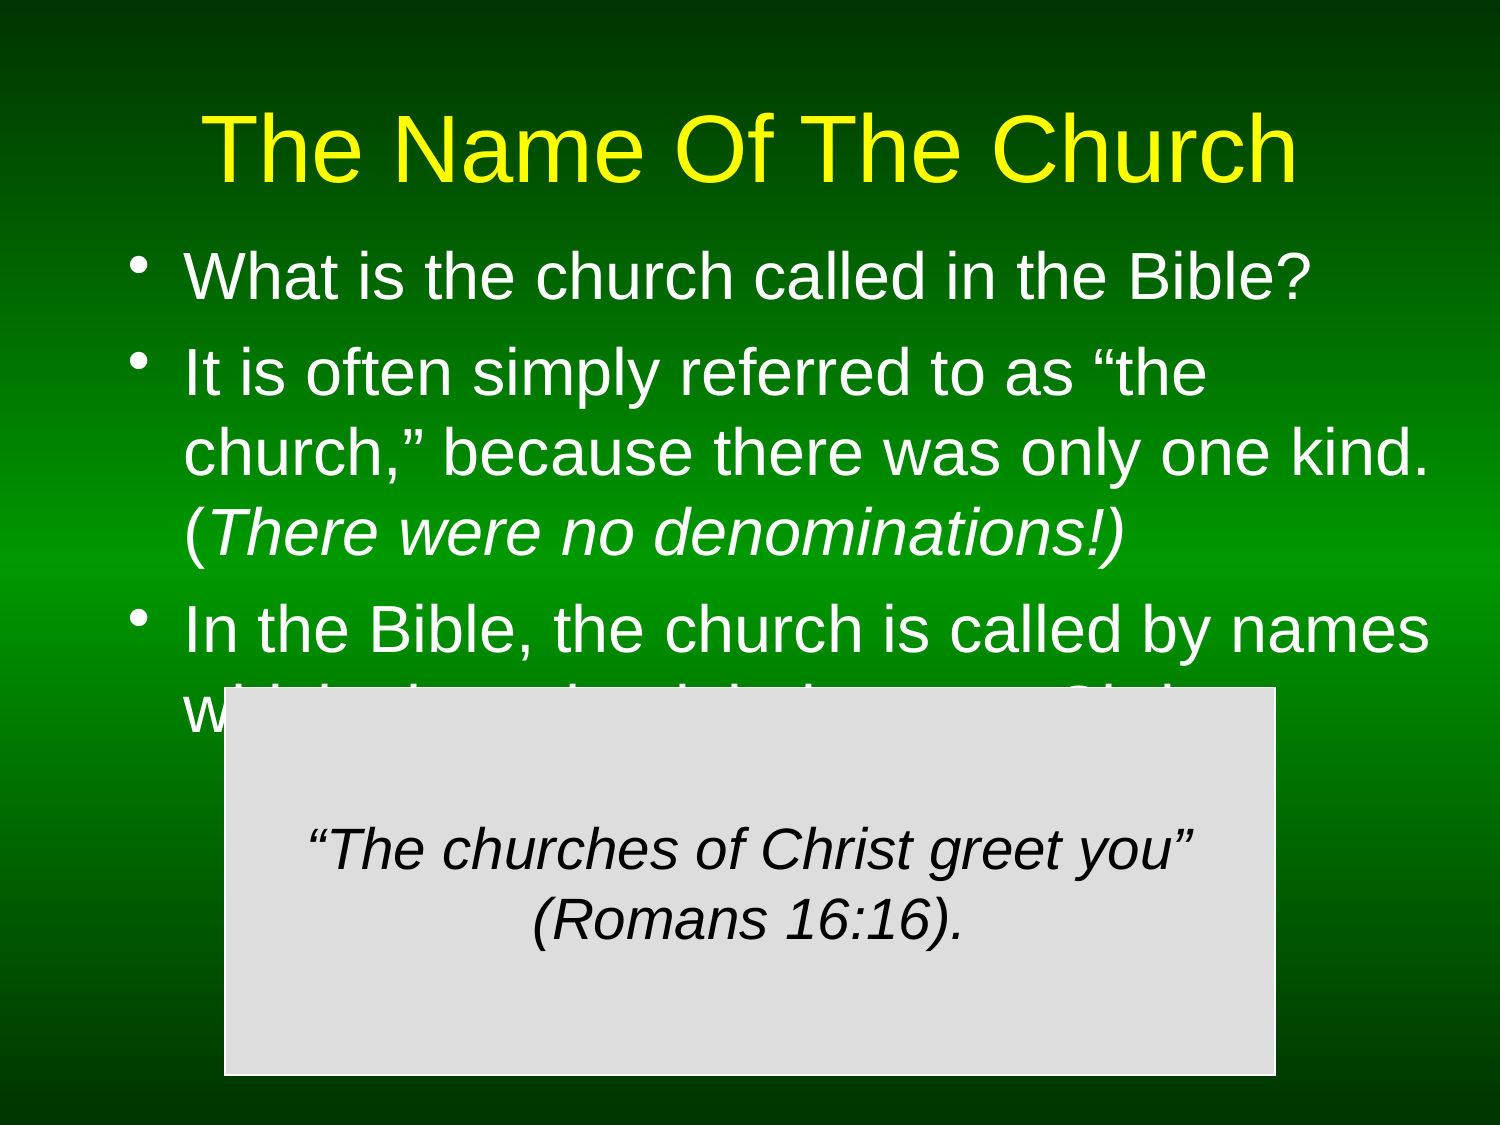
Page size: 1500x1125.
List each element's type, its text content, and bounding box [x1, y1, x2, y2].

text_box “The churches of Christ greet you” (Romans 16:16). [224, 687, 1275, 1075]
title The Name Of The Church [37, 50, 1463, 238]
list What is the church called in the Bible? It is often simply referred to as “the church,” because there was only one kind. (There were no denominations!) In the Bible, the church is called by names which show that it belongs to Christ. [112, 224, 1463, 1050]
